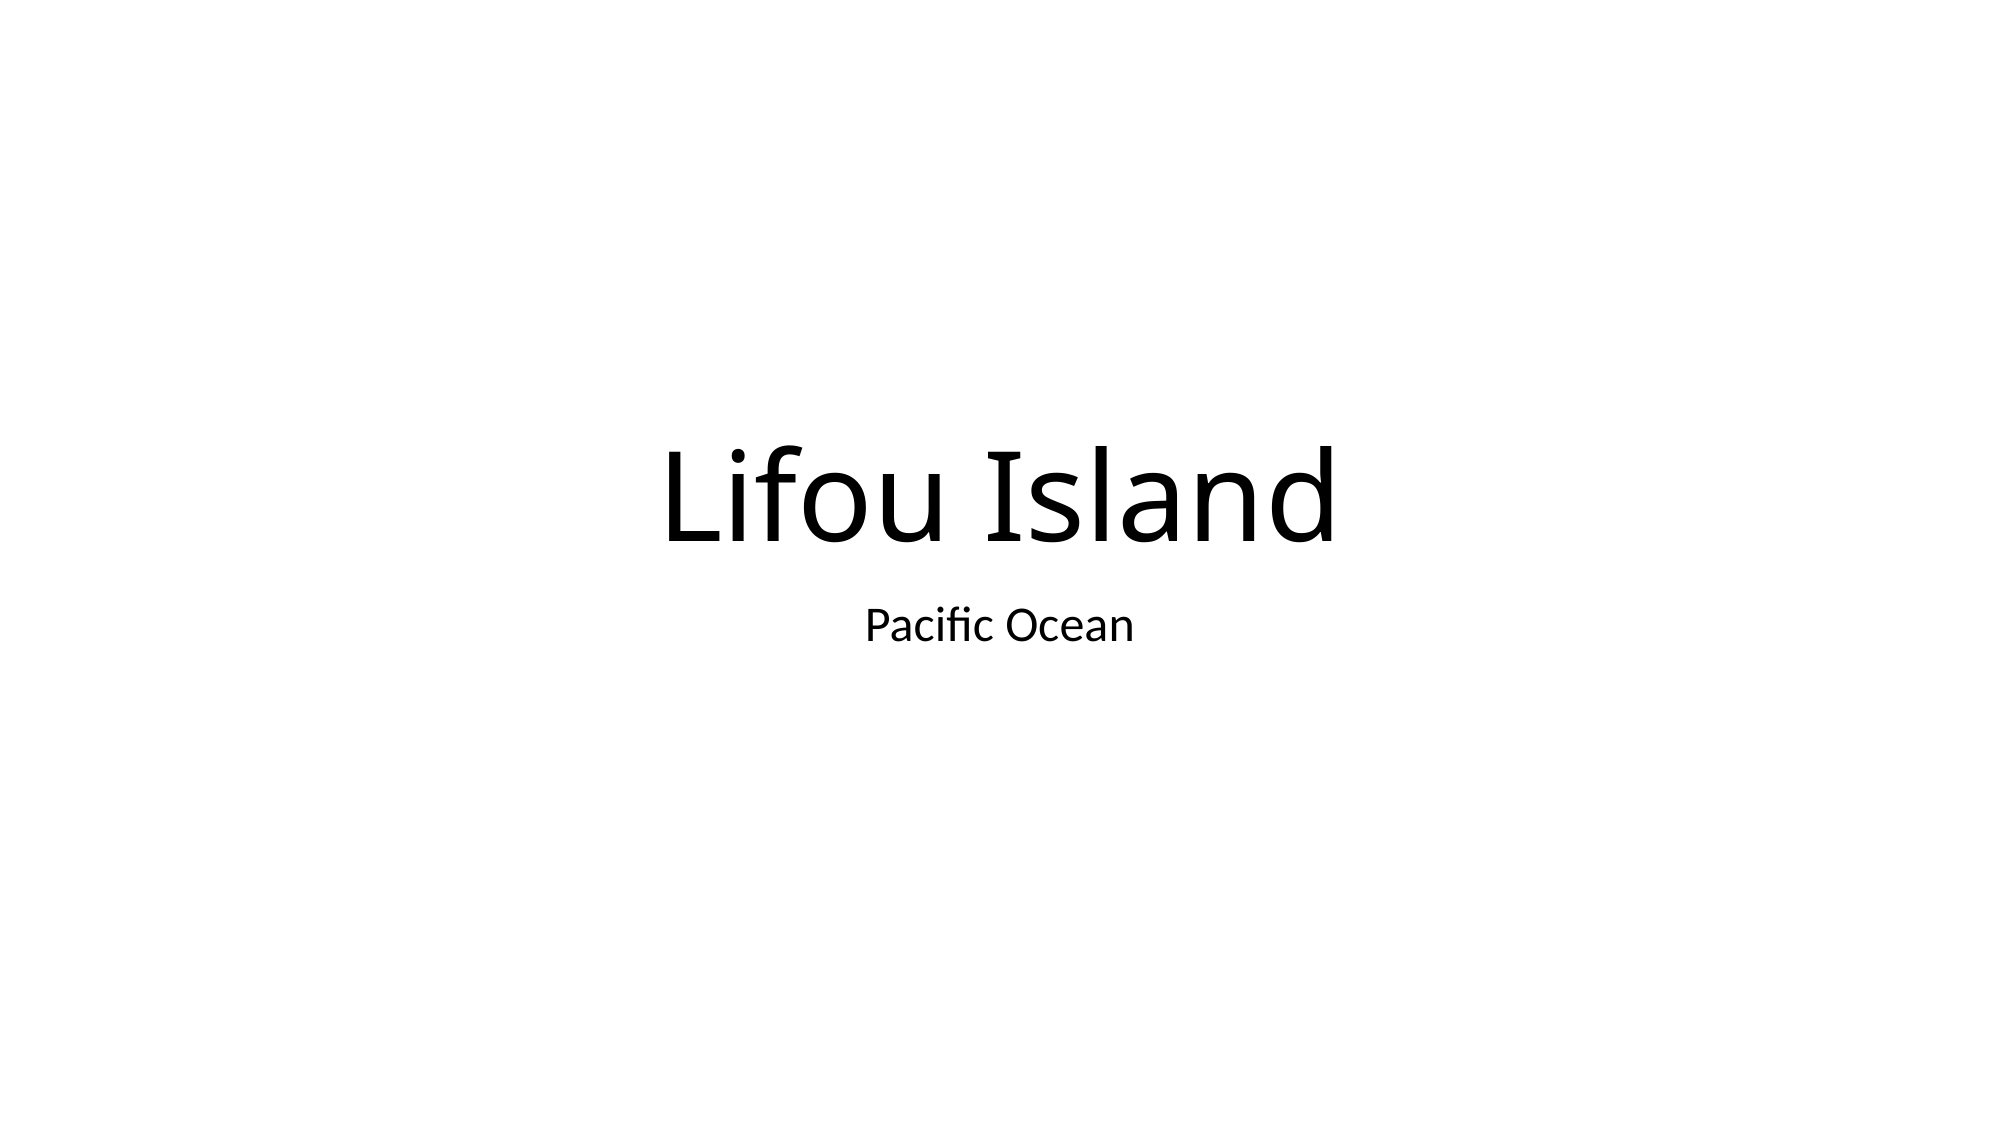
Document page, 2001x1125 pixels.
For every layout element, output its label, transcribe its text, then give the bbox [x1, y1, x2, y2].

subtitle Pacific Ocean [249, 590, 1750, 863]
title Lifou Island [249, 184, 1750, 576]
